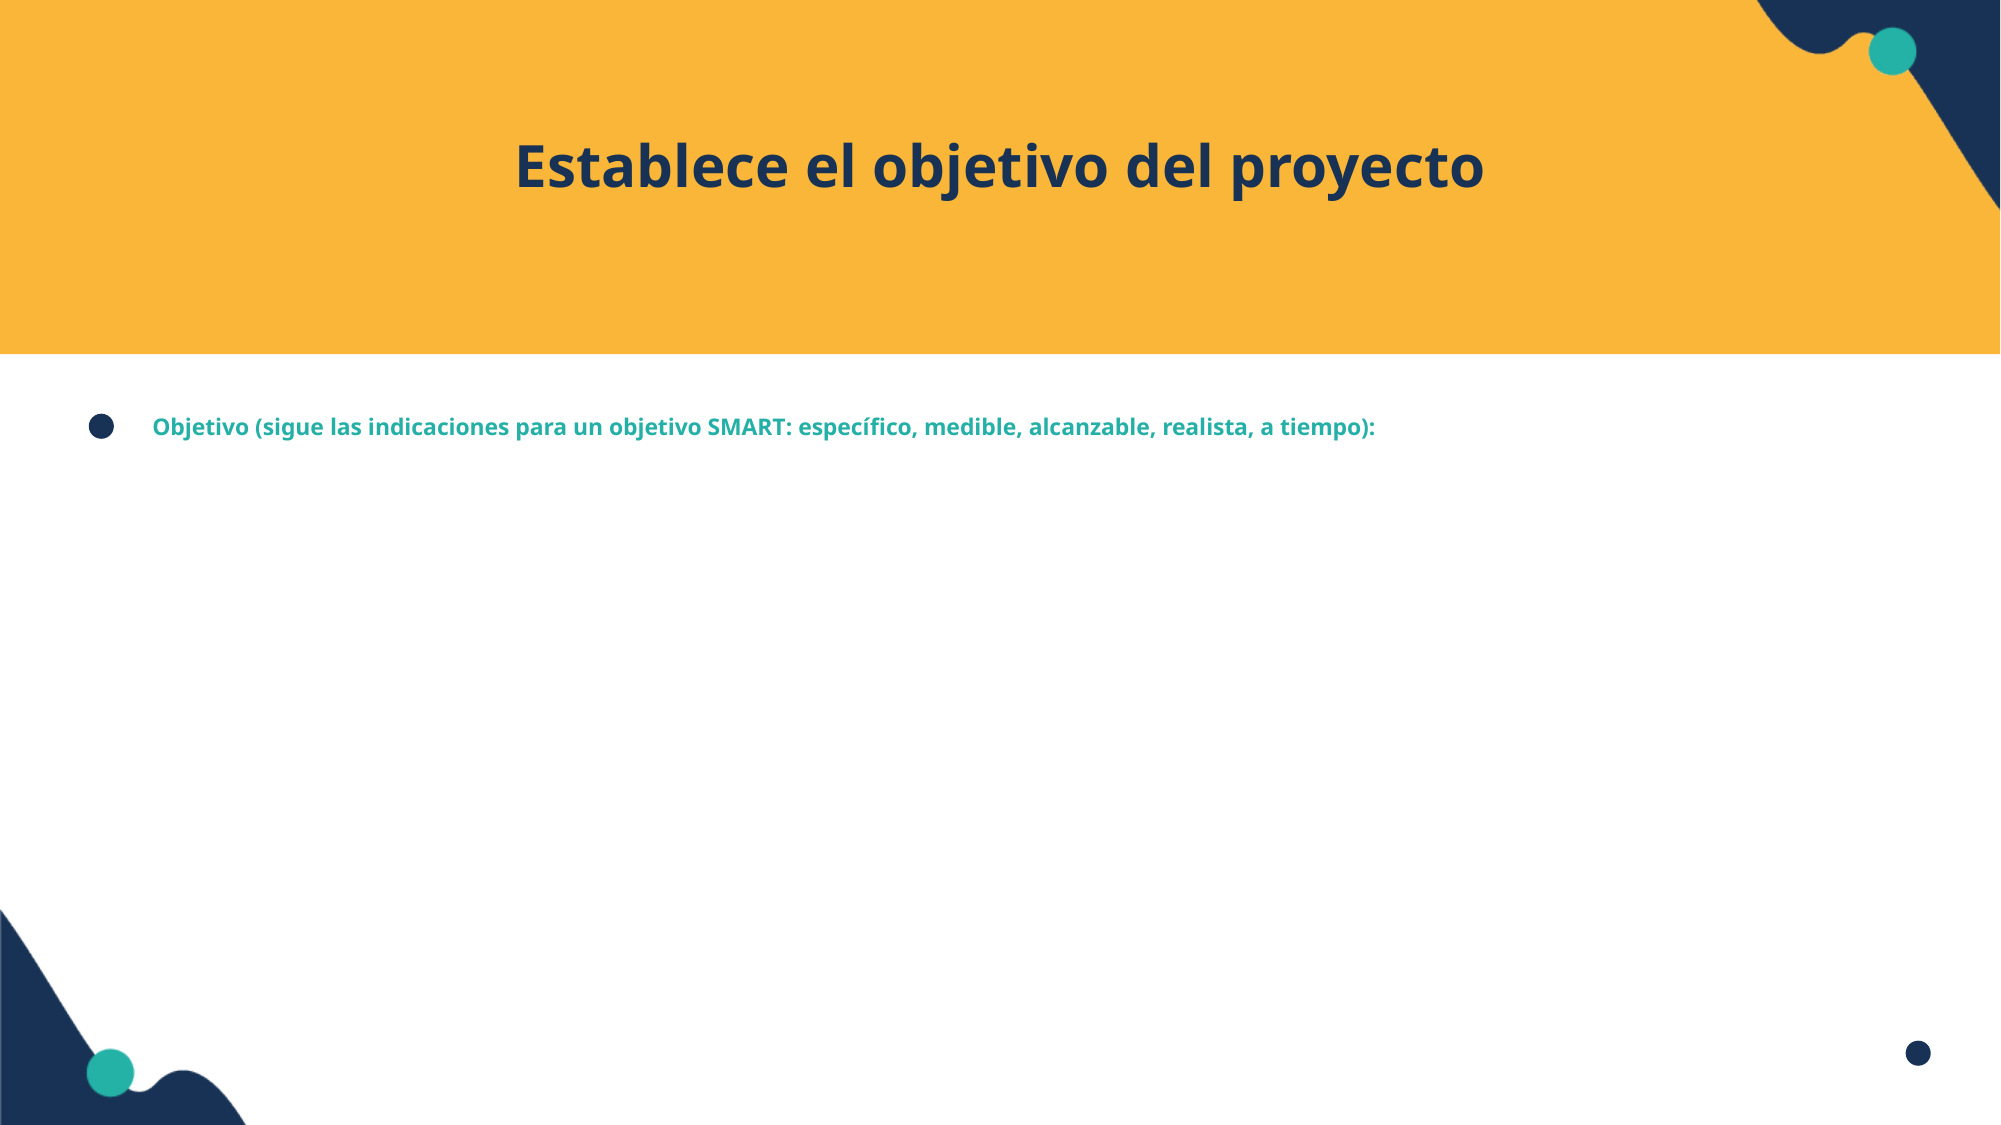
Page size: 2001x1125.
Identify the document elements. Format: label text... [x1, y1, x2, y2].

text_box [1904, 1039, 1932, 1067]
text_box [87, 412, 115, 440]
title Establece el objetivo del proyecto [137, 59, 1863, 278]
picture [1755, 0, 2001, 215]
list Objetivo (sigue las indicaciones para un objetivo SMART: específico, medible, alcanzable, realista, a tiempo): [137, 408, 1843, 449]
picture [0, 909, 248, 1125]
